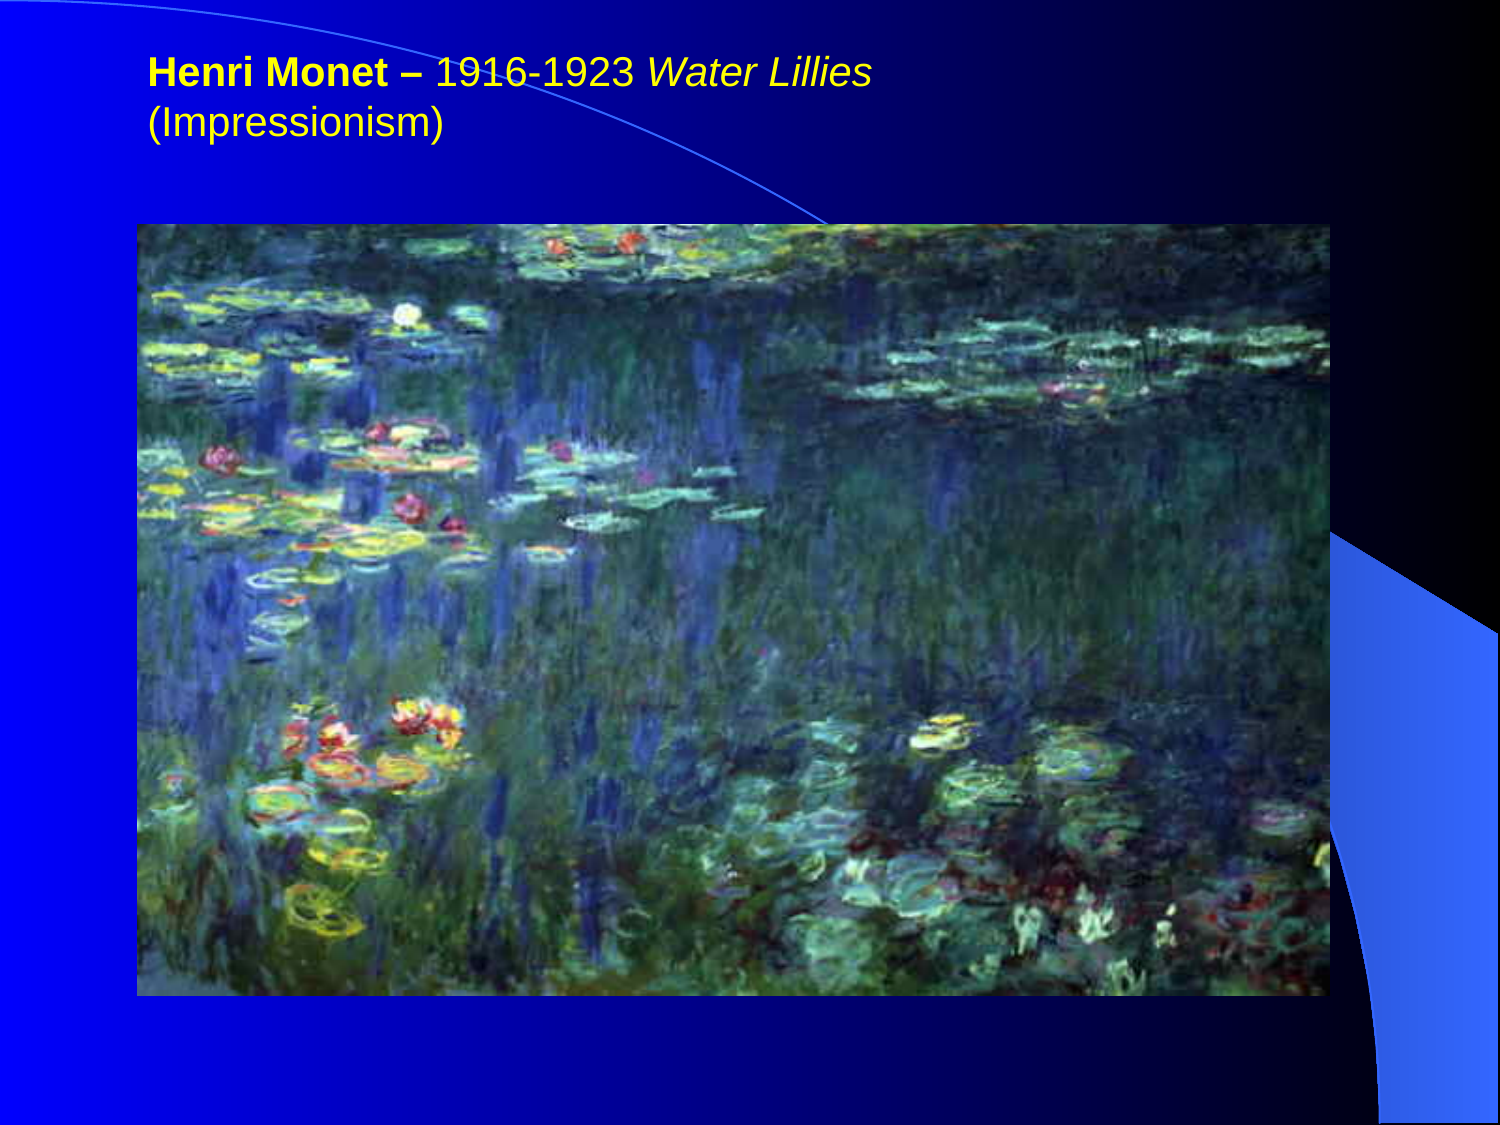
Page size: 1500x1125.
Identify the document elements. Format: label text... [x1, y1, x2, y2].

picture [137, 224, 1331, 996]
text_box Henri Monet – 1916-1923 Water Lillies (Impressionism) [132, 37, 888, 153]
